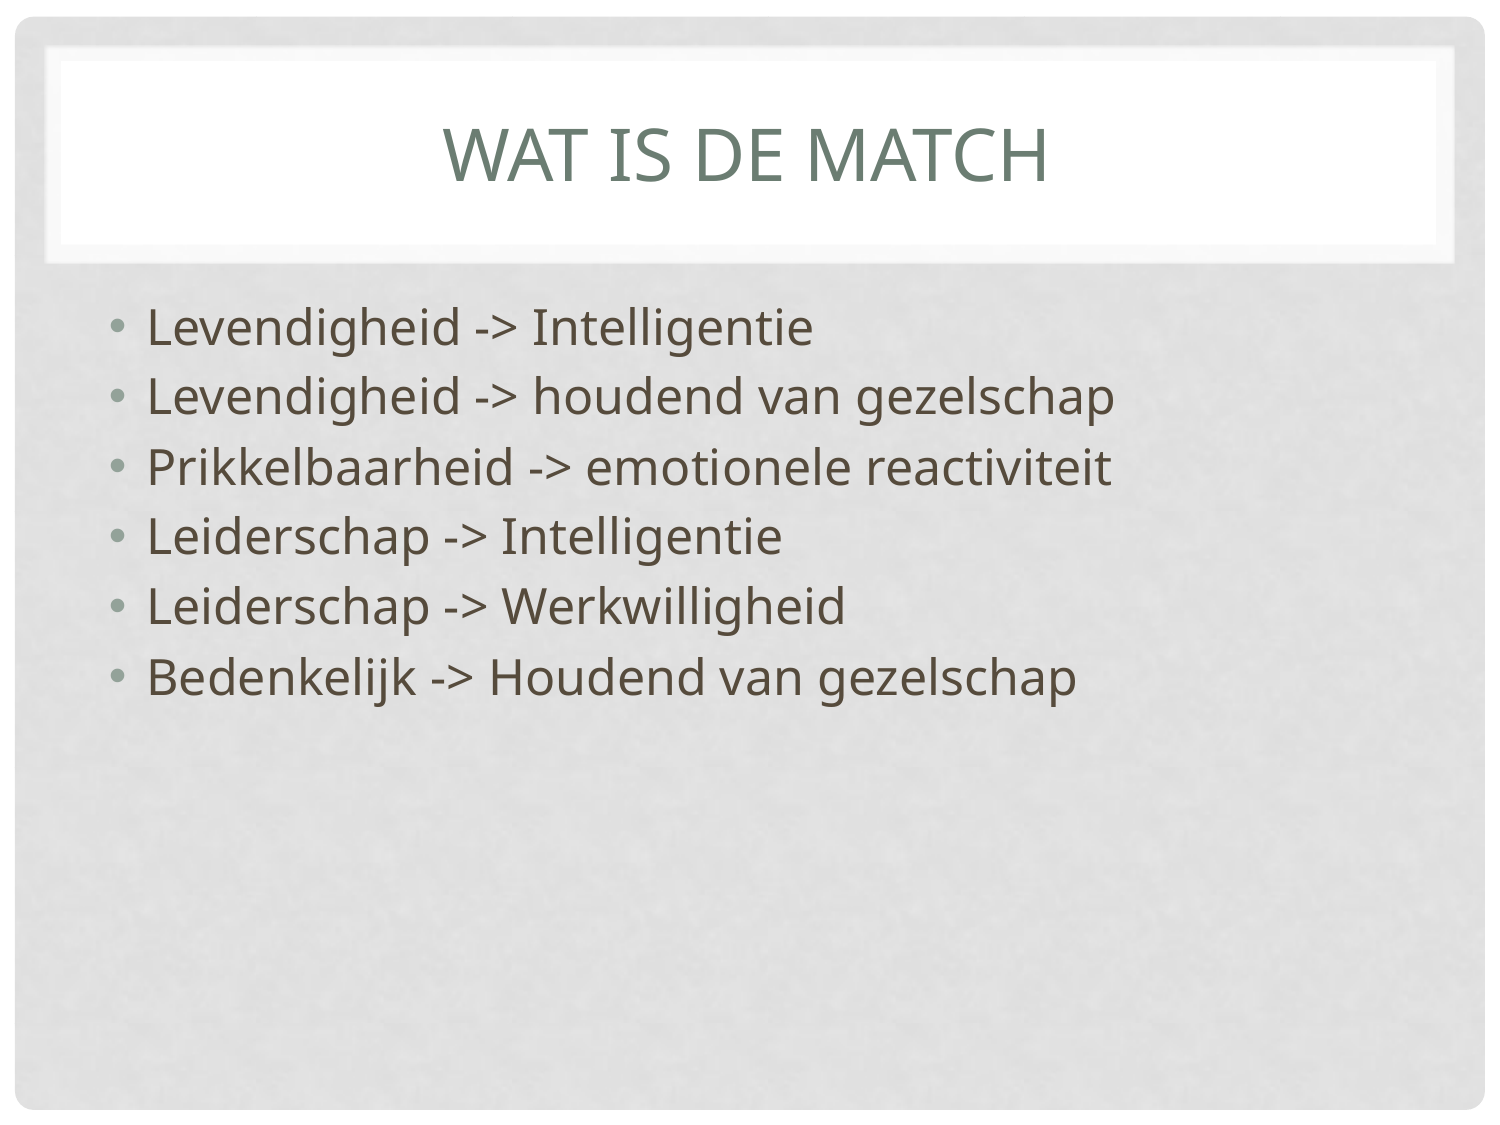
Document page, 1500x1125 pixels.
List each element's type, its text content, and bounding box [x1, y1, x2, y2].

title Wat is de match [69, 66, 1425, 238]
list Levendigheid -> Intelligentie Levendigheid -> houdend van gezelschap Prikkelbaarheid -> emotionele reactiviteit Leiderschap -> Intelligentie Leiderschap -> Werkwilligheid Bedenkelijk -> Houdend van gezelschap [75, 287, 1425, 1005]
